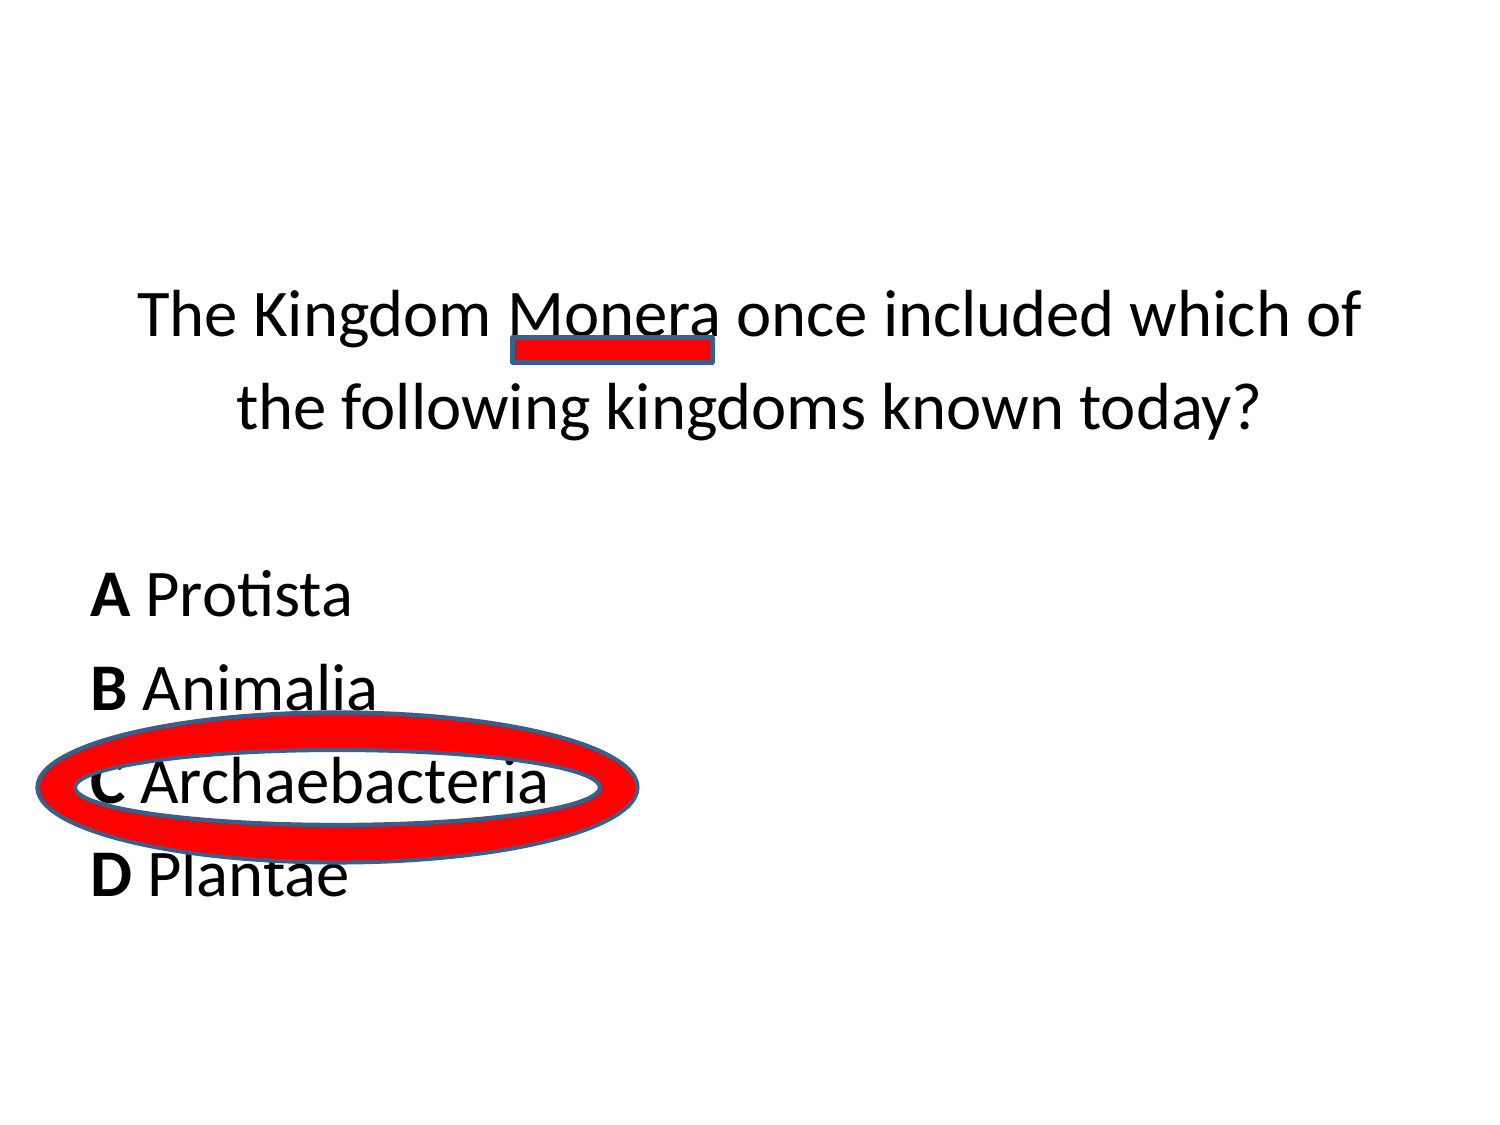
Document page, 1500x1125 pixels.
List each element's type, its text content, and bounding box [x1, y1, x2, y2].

text_box [510, 335, 715, 365]
list The Kingdom Monera once included which of the following kingdoms known today? A Protista B Animalia C Archaebacteria D Plantae [75, 262, 1425, 1005]
text_box [35, 710, 640, 865]
